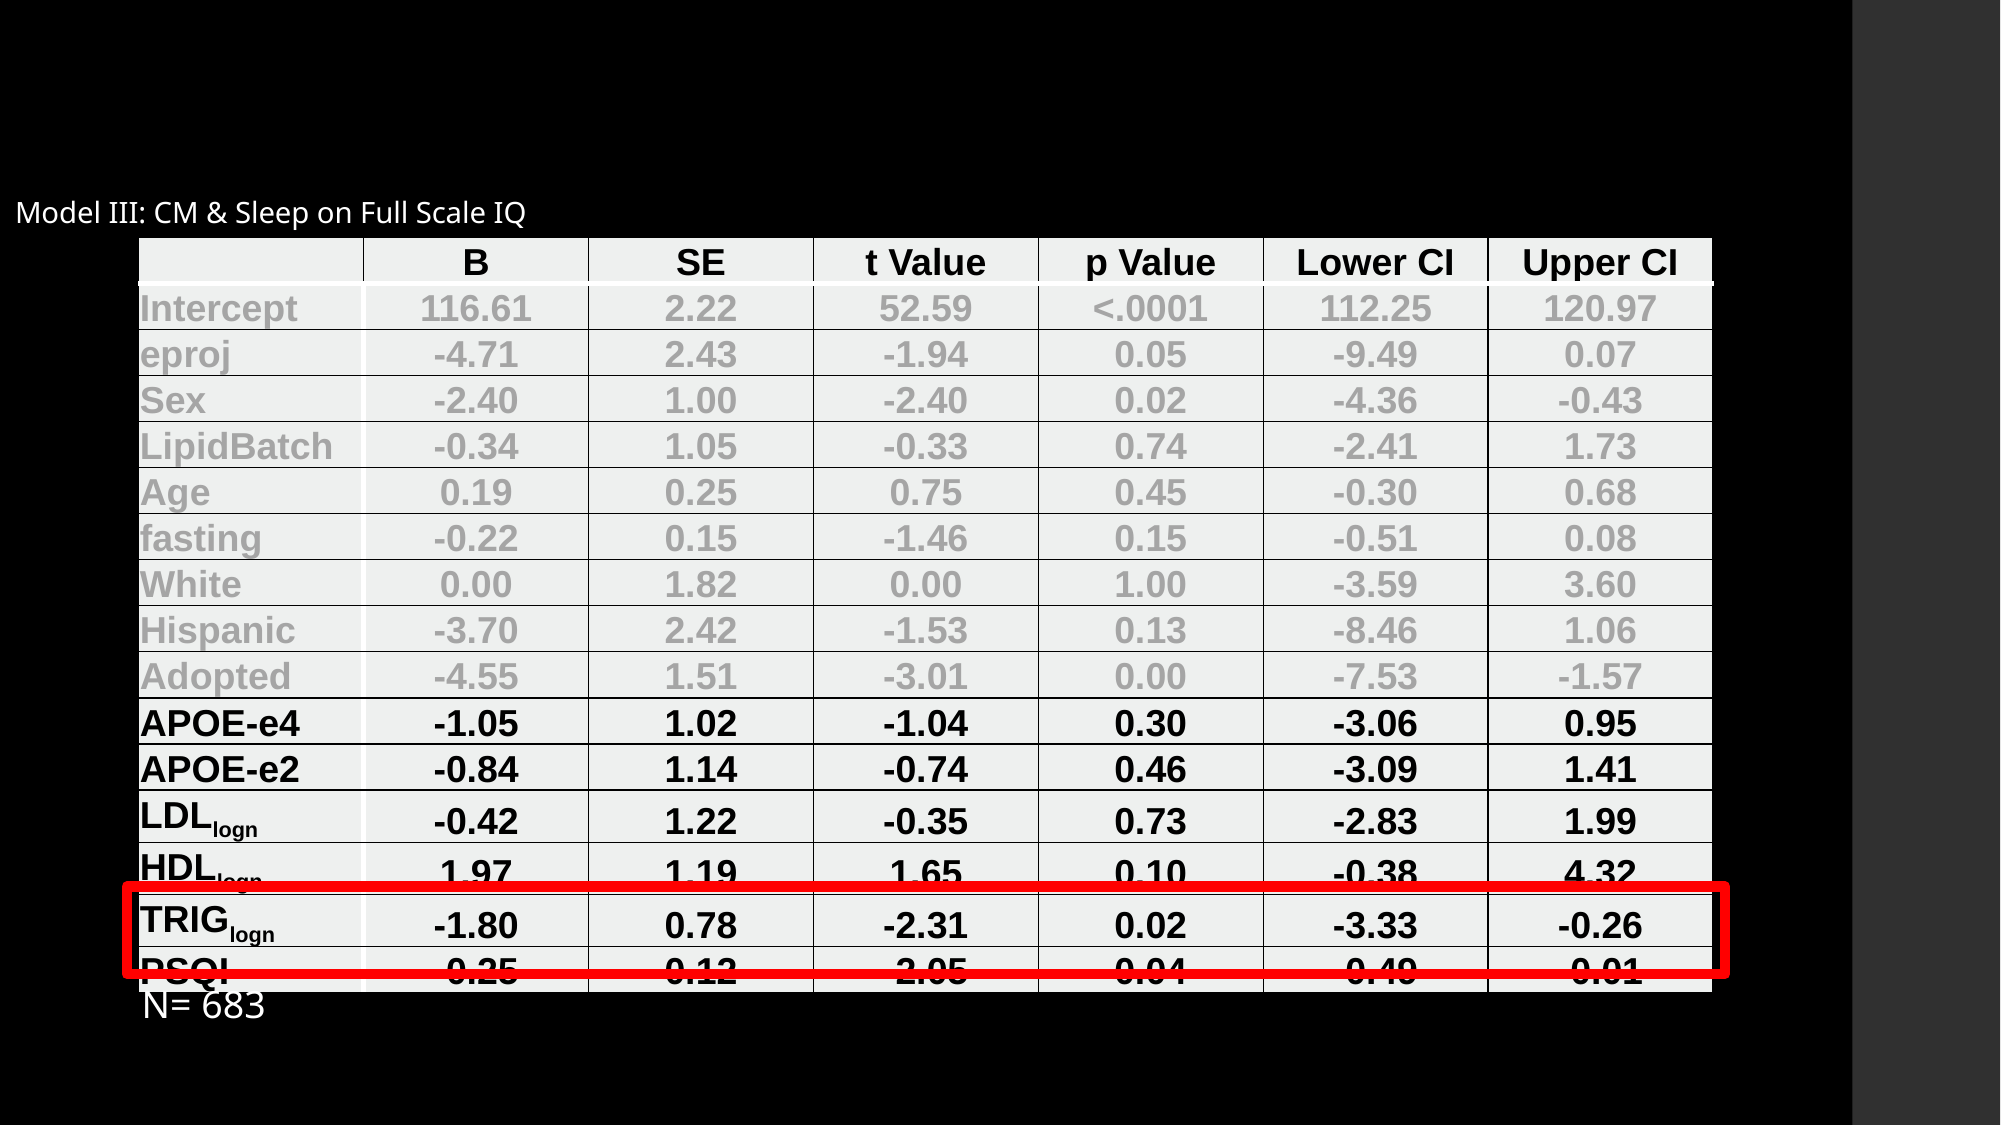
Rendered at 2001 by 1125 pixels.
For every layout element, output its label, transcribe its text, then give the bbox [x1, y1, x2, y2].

table_cell 0.73 [1039, 791, 1263, 842]
table_cell -1.04 [814, 699, 1038, 743]
table_cell 1.65 [814, 843, 1038, 886]
table_cell fasting [139, 514, 361, 559]
table_cell 2.22 [589, 286, 813, 329]
table_cell -3.09 [1264, 745, 1487, 789]
table_cell -9.49 [1264, 330, 1487, 375]
table_cell 1.00 [589, 376, 813, 421]
table_cell -1.05 [366, 699, 588, 743]
table_cell 0.46 [1039, 745, 1263, 789]
table_cell 52.59 [814, 286, 1038, 329]
table_cell 1.73 [1489, 422, 1712, 467]
table_cell -2.83 [1264, 791, 1487, 842]
table_cell 112.25 [1264, 286, 1487, 329]
table_cell -0.22 [366, 514, 588, 559]
table_cell 0.30 [1039, 699, 1263, 743]
table_cell 0.08 [1489, 514, 1712, 559]
table_cell LipidBatch [139, 422, 361, 467]
table_cell -3.06 [1264, 699, 1487, 743]
table_header [139, 238, 363, 281]
table_cell 1.82 [589, 560, 813, 605]
title Model III: CM & Sleep on Full Scale IQ [0, 0, 2000, 274]
table_cell 1.00 [1039, 560, 1263, 605]
table_cell 3.60 [1489, 560, 1712, 605]
table_cell Age [139, 468, 361, 513]
table_cell 2.42 [589, 606, 813, 651]
table_header B [364, 238, 588, 281]
table_cell 0.10 [1039, 843, 1263, 886]
table_cell 0.00 [366, 560, 588, 605]
table_cell 0.00 [814, 560, 1038, 605]
table_cell -0.42 [366, 791, 588, 842]
table_cell 0.00 [1039, 652, 1263, 697]
table_cell -2.40 [814, 376, 1038, 421]
table_cell 0.13 [1039, 606, 1263, 651]
table_cell 1.05 [589, 422, 813, 467]
table_cell -0.34 [366, 422, 588, 467]
table_cell 1.99 [1489, 791, 1712, 842]
table_cell -0.84 [366, 745, 588, 789]
table_header t Value [814, 238, 1038, 281]
table_cell APOE-e4 [139, 699, 361, 743]
table_cell LDLlogn [139, 791, 361, 842]
table_cell -0.01 [1538, 974, 1712, 992]
table_cell 4.32 [1489, 843, 1712, 886]
table_cell -4.71 [366, 330, 588, 375]
table_cell -0.74 [814, 745, 1038, 789]
table_cell -1.53 [814, 606, 1038, 651]
table_header Lower CI [1264, 238, 1487, 281]
table_cell 0.45 [1039, 468, 1263, 513]
table_cell <.0001 [1039, 286, 1263, 329]
table_cell -1.94 [814, 330, 1038, 375]
table_cell Adopted [139, 652, 361, 697]
table_cell 0.75 [814, 468, 1038, 513]
table_cell 0.02 [1039, 376, 1263, 421]
table_cell -4.36 [1264, 376, 1487, 421]
table_cell -0.33 [814, 422, 1038, 467]
table_cell -3.59 [1264, 560, 1487, 605]
table_cell 0.07 [1489, 330, 1712, 375]
table_cell 120.97 [1489, 286, 1712, 329]
table_cell 0.15 [589, 514, 813, 559]
table_cell 0.05 [1039, 330, 1263, 375]
table_cell 1.41 [1489, 745, 1712, 789]
table_cell -4.55 [366, 652, 588, 697]
table_cell 0.74 [1039, 422, 1263, 467]
table_cell 0.15 [1039, 514, 1263, 559]
table_cell 0.25 [589, 468, 813, 513]
text_box N= 683 [126, 973, 1538, 1034]
table_cell 1.02 [589, 699, 813, 743]
table_cell -7.53 [1264, 652, 1487, 697]
table_cell 116.61 [366, 286, 588, 329]
table_cell -0.30 [1264, 468, 1487, 513]
table_cell 0.68 [1489, 468, 1712, 513]
table_cell -1.57 [1489, 652, 1712, 697]
table_cell White [139, 560, 361, 605]
table_cell 1.19 [589, 843, 813, 886]
table_cell 1.22 [589, 791, 813, 842]
table_header p Value [1039, 238, 1263, 281]
table_cell Hispanic [139, 606, 361, 651]
table_cell 1.51 [589, 652, 813, 697]
table_cell 0.95 [1489, 699, 1712, 743]
table_cell -0.38 [1264, 843, 1487, 886]
text_box [126, 886, 1726, 974]
table_cell 0.19 [366, 468, 588, 513]
table_cell -1.46 [814, 514, 1038, 559]
table_cell HDLlogn [139, 843, 361, 886]
table_cell -2.40 [366, 376, 588, 421]
table_cell -2.41 [1264, 422, 1487, 467]
table_cell -3.70 [366, 606, 588, 651]
table_cell eproj [139, 330, 361, 375]
table_cell Sex [139, 376, 361, 421]
table_header SE [589, 238, 813, 281]
table_cell -3.01 [814, 652, 1038, 697]
table_cell 1.97 [366, 843, 588, 886]
table_cell -0.43 [1489, 376, 1712, 421]
table_cell 1.06 [1489, 606, 1712, 651]
table_cell 1.14 [589, 745, 813, 789]
table_cell -0.51 [1264, 514, 1487, 559]
table_cell -0.35 [814, 791, 1038, 842]
table_cell 2.43 [589, 330, 813, 375]
table_cell Intercept [139, 286, 361, 329]
table_header Upper CI [1489, 238, 1712, 281]
table_cell -8.46 [1264, 606, 1487, 651]
table_cell APOE-e2 [139, 745, 361, 789]
